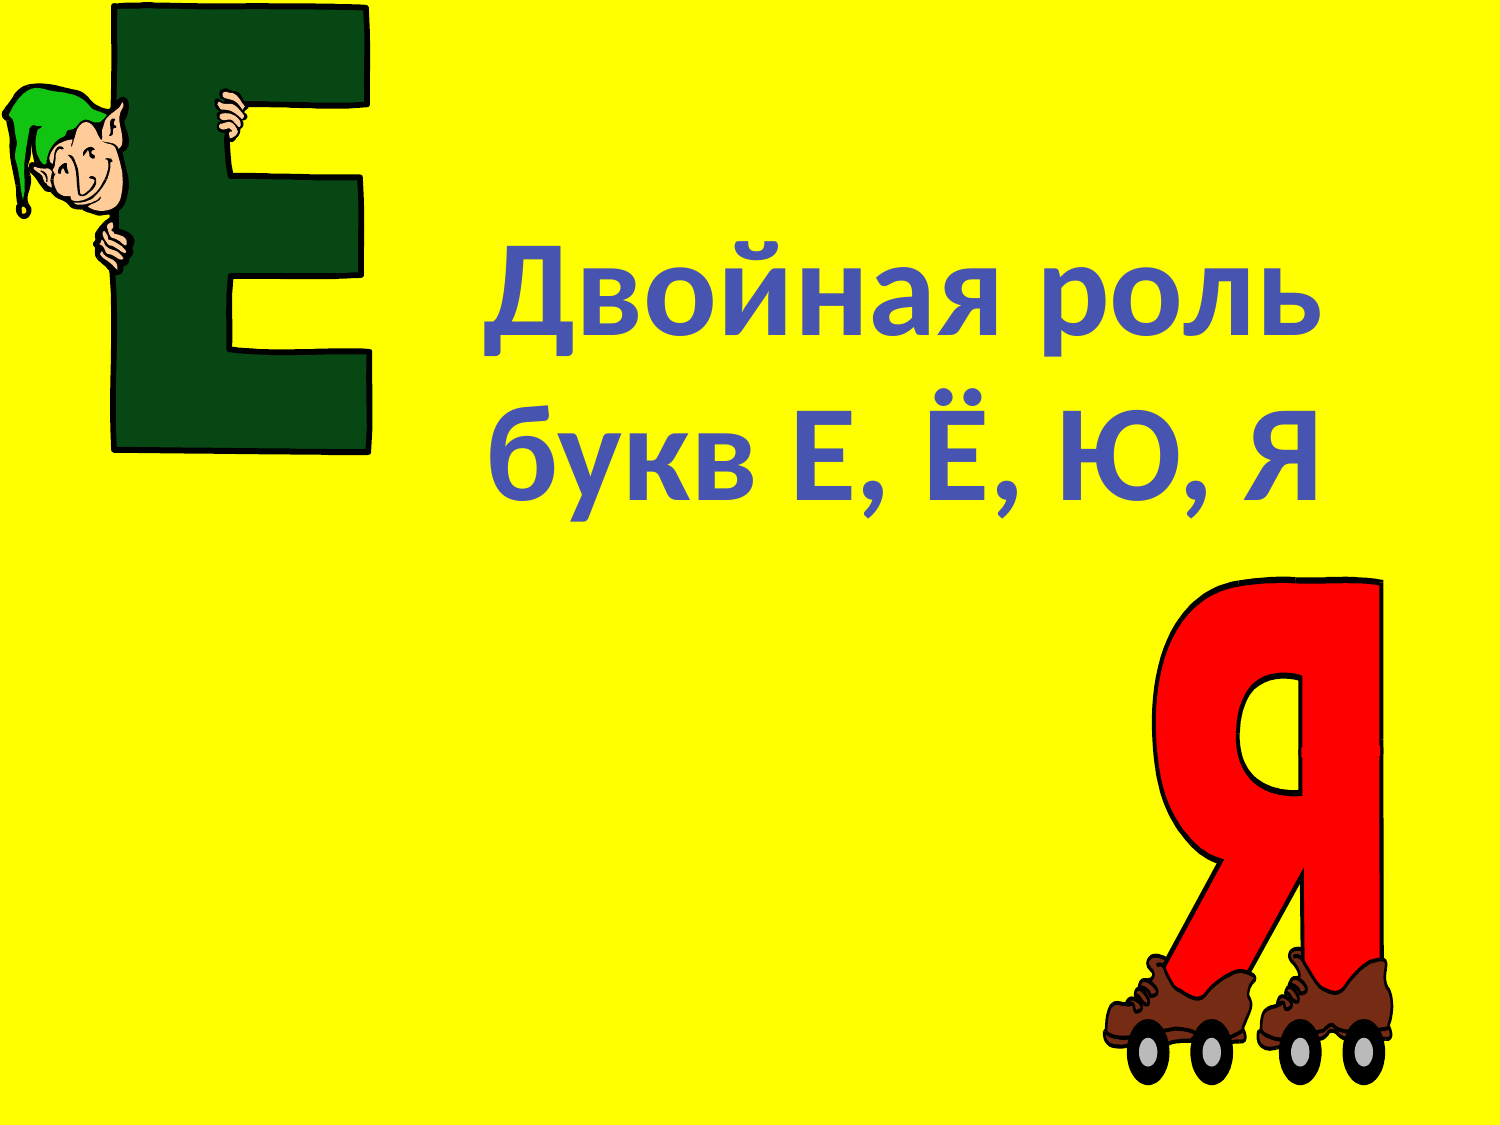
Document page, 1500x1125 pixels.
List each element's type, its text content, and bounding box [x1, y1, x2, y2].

title Двойная роль букв Е, Ё, Ю, Я [112, 82, 1388, 645]
picture [1101, 573, 1395, 1088]
picture [0, 0, 375, 458]
